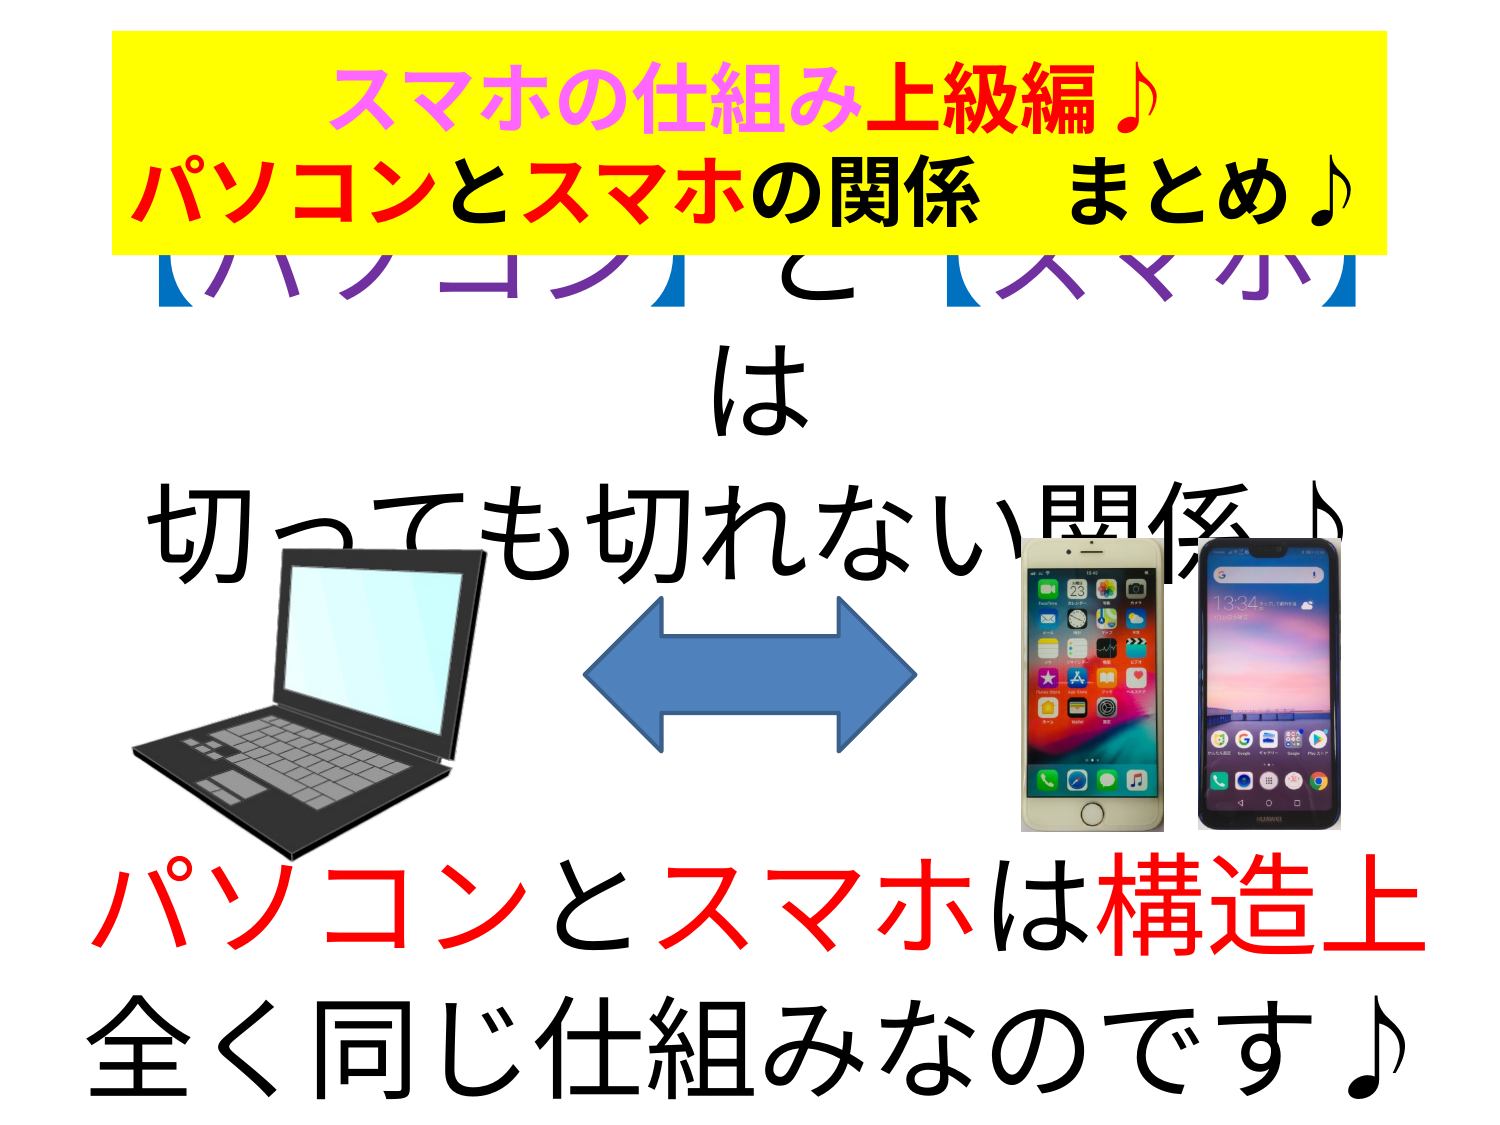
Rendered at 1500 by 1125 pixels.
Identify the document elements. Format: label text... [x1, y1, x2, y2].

text_box 【パソコン】と【スマホ】は 切っても切れない関係♪ [0, 255, 1499, 528]
picture [1021, 538, 1164, 832]
text_box [582, 595, 918, 754]
picture [111, 538, 503, 872]
text_box スマホの仕組み上級編♪ パソコンとスマホの関係 まとめ♪ [112, 30, 1388, 256]
text_box パソコンとスマホは構造上 全く同じ仕組みなのです♪ [0, 822, 1499, 1125]
picture [1198, 538, 1341, 830]
